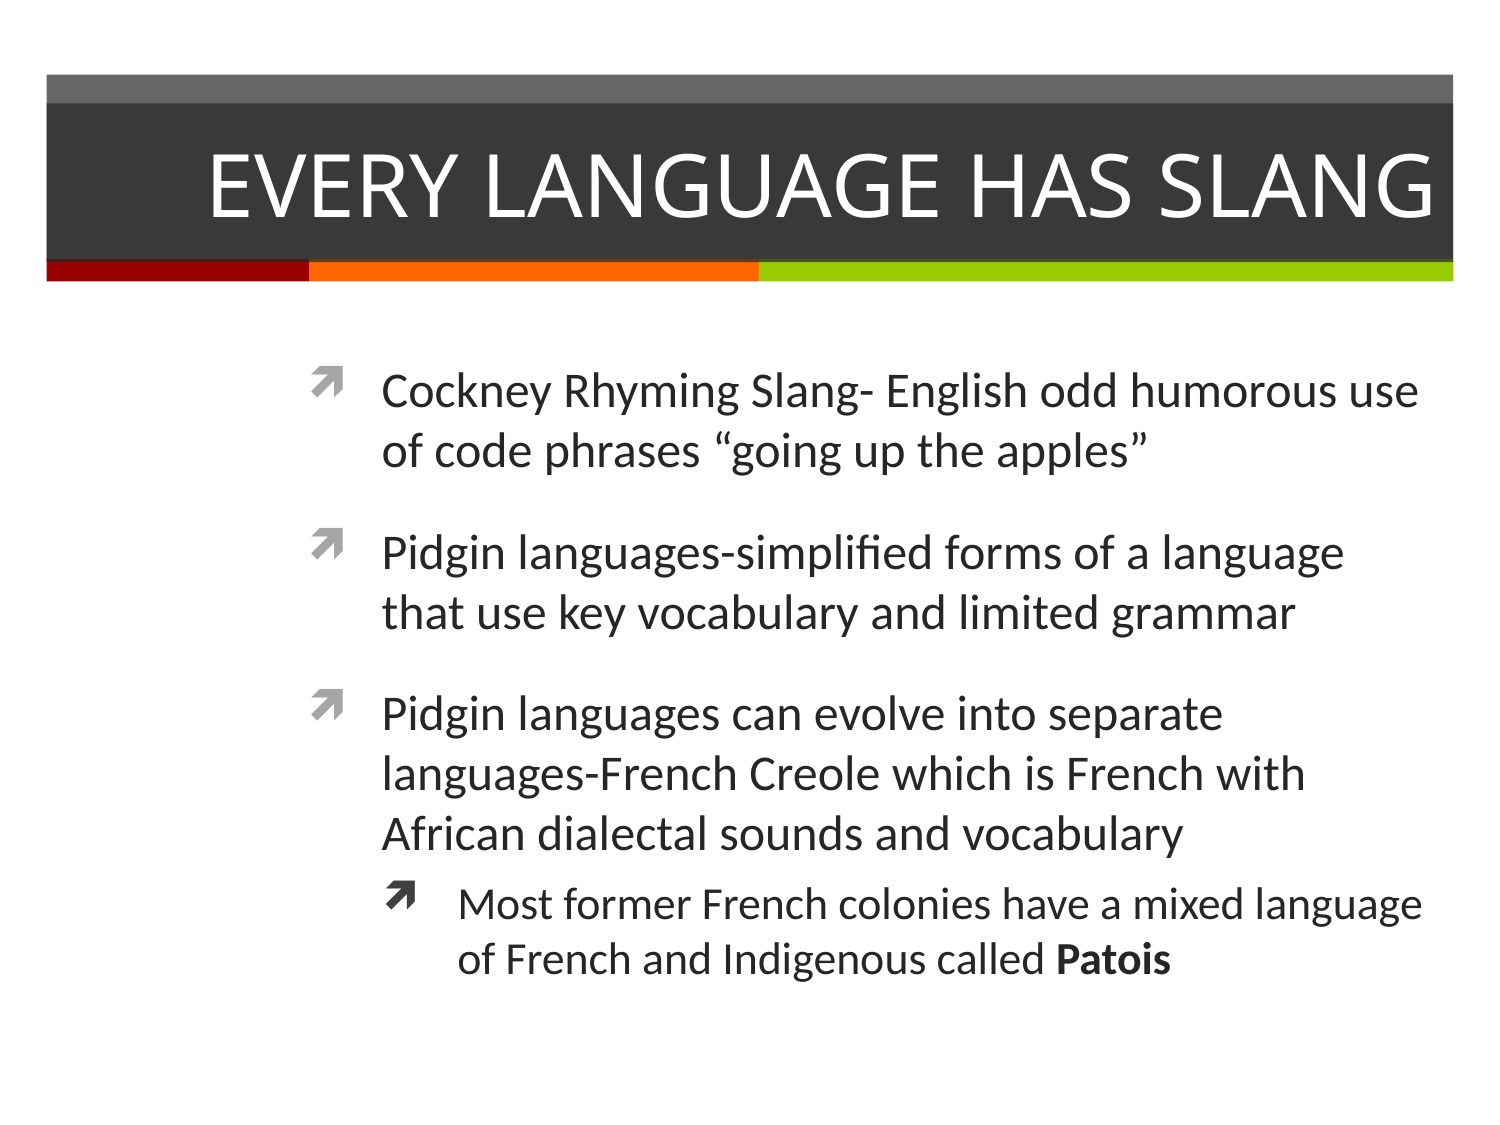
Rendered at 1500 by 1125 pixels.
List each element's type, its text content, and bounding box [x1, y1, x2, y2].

list Cockney Rhyming Slang- English odd humorous use of code phrases “going up the apples” Pidgin languages-simplified forms of a language that use key vocabulary and limited grammar Pidgin languages can evolve into separate languages-French Creole which is French with African dialectal sounds and vocabulary Most former French colonies have a mixed language of French and Indigenous called Patois [292, 350, 1454, 1005]
title EVERY LANGUAGE HAS SLANG [46, 103, 1454, 263]
